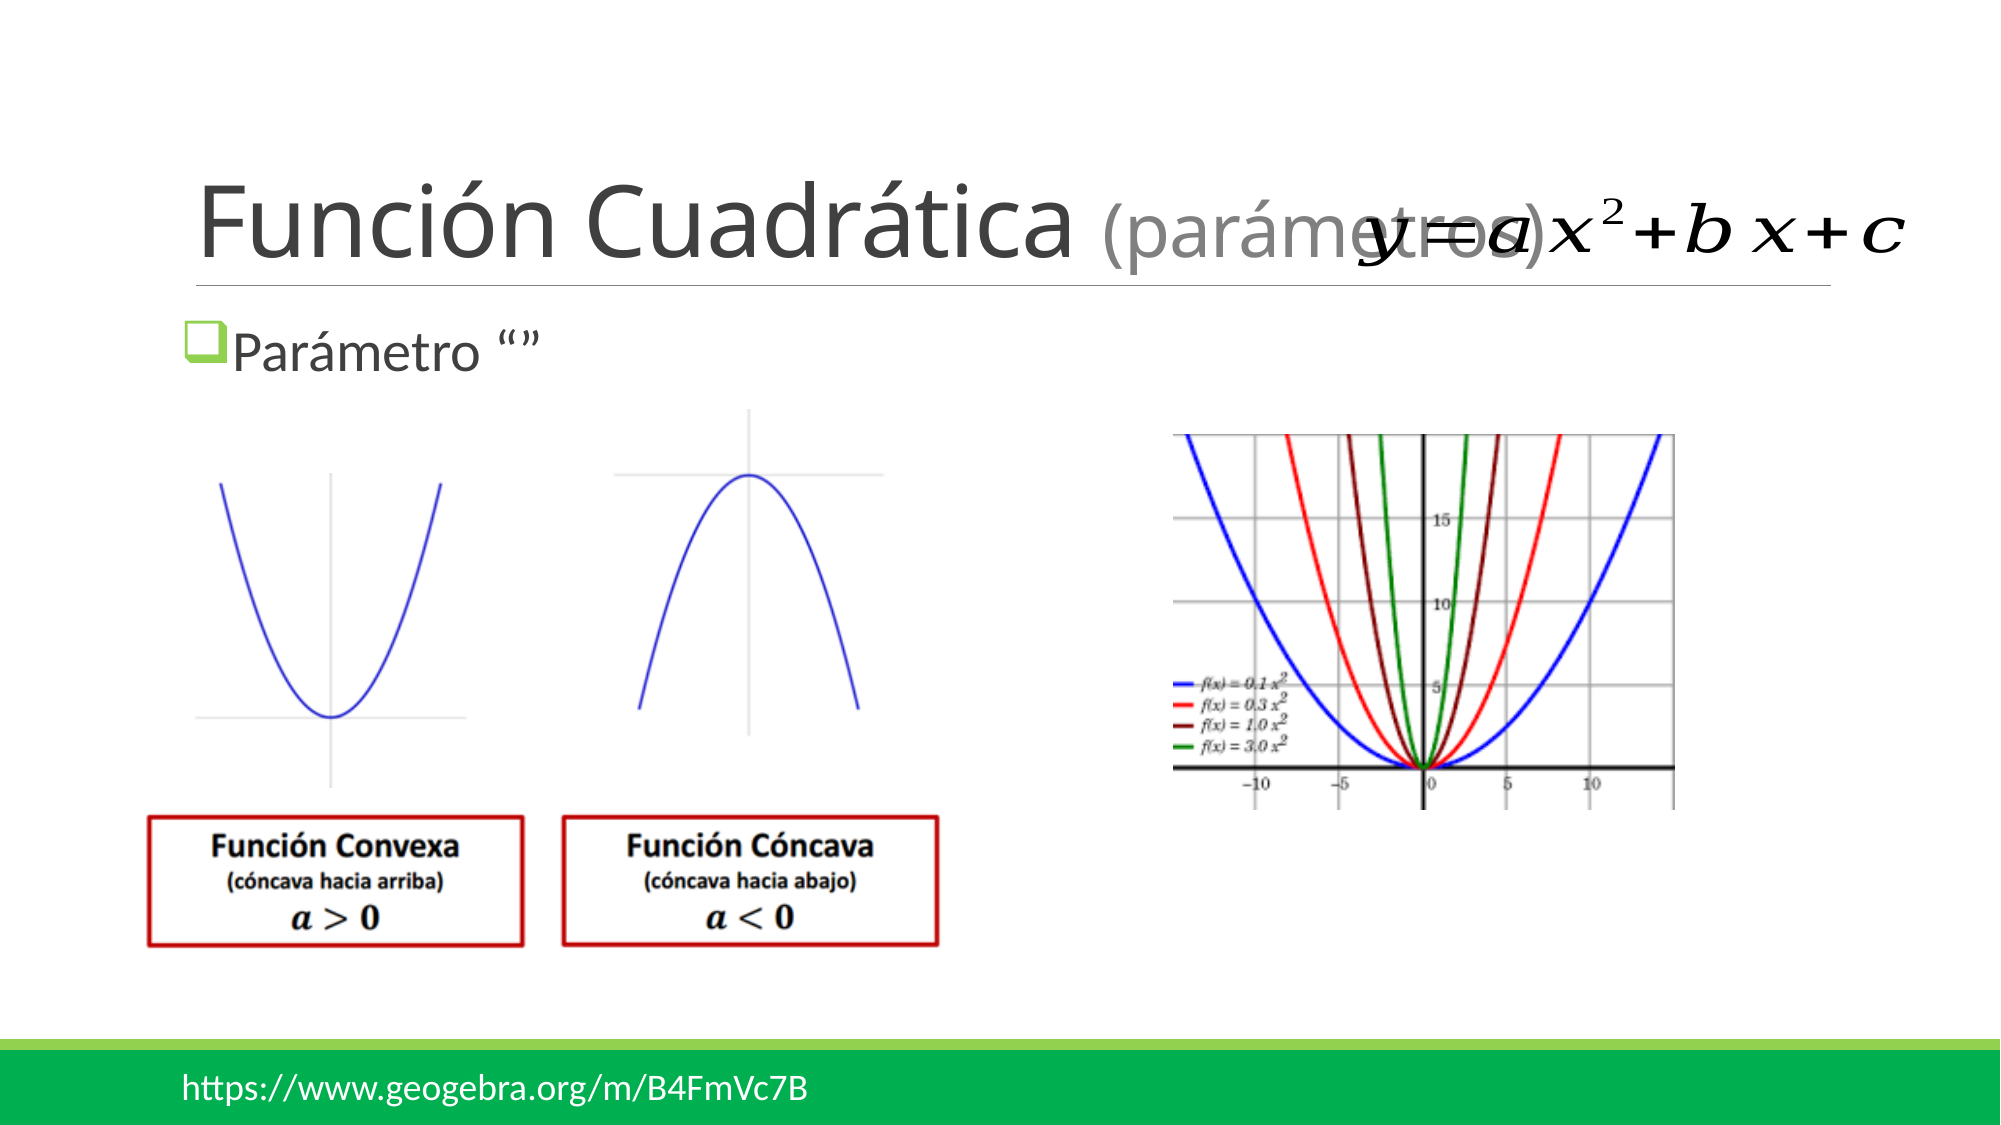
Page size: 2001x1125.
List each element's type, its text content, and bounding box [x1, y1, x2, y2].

picture [599, 408, 902, 738]
title Función Cuadrática (parámetros) [180, 47, 1830, 285]
picture [162, 473, 512, 789]
picture [555, 809, 946, 958]
text_box https://www.geogebra.org/m/B4FmVc7B [166, 1055, 824, 1116]
picture [141, 809, 532, 953]
picture [1172, 433, 1676, 811]
